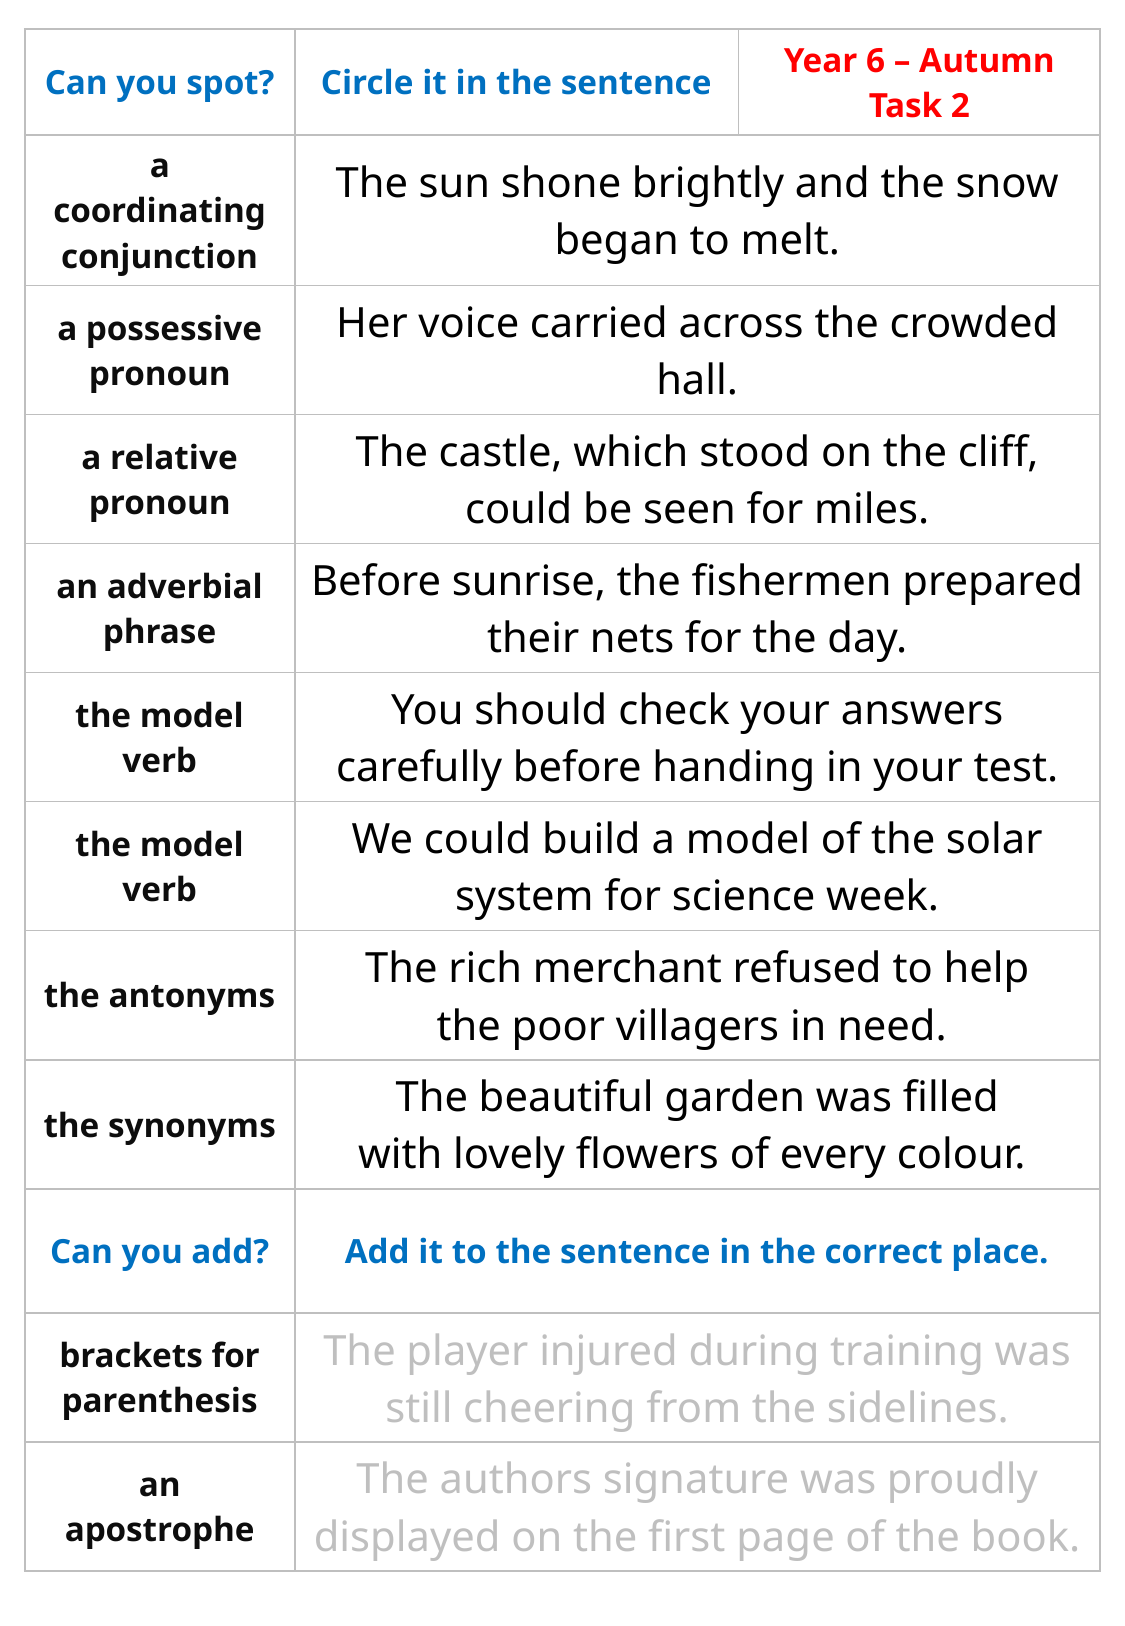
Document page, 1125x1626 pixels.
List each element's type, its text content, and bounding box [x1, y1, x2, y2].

table_cell an apostrophe [26, 1443, 294, 1570]
table_cell the antonyms [26, 931, 294, 1059]
table_cell The beautiful garden was filled with lovely flowers of every colour. [296, 1061, 1099, 1188]
table_cell a coordinating conjunction [26, 136, 294, 285]
table_cell The authors signature was proudly displayed on the first page of the book. [296, 1443, 1099, 1570]
table_cell The sun shone brightly and the snow began to melt. [296, 136, 1099, 285]
table_cell Can you add? [26, 1190, 294, 1312]
table_cell Before sunrise, the fishermen prepared their nets for the day. [296, 544, 1099, 672]
table_cell We could build a model of the solar system for science week. [296, 802, 1099, 930]
table_cell an adverbial phrase [26, 544, 294, 672]
table_cell You should check your answers carefully before handing in your test. [296, 673, 1099, 801]
table_cell Her voice carried across the crowded hall. [296, 286, 1099, 414]
table_cell Add it to the sentence in the correct place. [296, 1190, 1099, 1312]
table_cell The player injured during training was still cheering from the sidelines. [296, 1314, 1099, 1441]
table_cell a relative pronoun [26, 415, 294, 543]
table_cell the model verb [26, 673, 294, 801]
table_cell the model verb [26, 802, 294, 930]
table_cell brackets for parenthesis [26, 1314, 294, 1441]
table_header Can you spot? [26, 30, 294, 134]
table_header Circle it in the sentence [296, 30, 738, 134]
table_cell a possessive pronoun [26, 286, 294, 414]
table_cell The castle, which stood on the cliff, could be seen for miles. [296, 415, 1099, 543]
table_cell The rich merchant refused to help the poor villagers in need. [296, 931, 1099, 1059]
table_header Year 6 – Autumn Task 2 [739, 30, 1099, 134]
table_cell the synonyms [26, 1061, 294, 1188]
